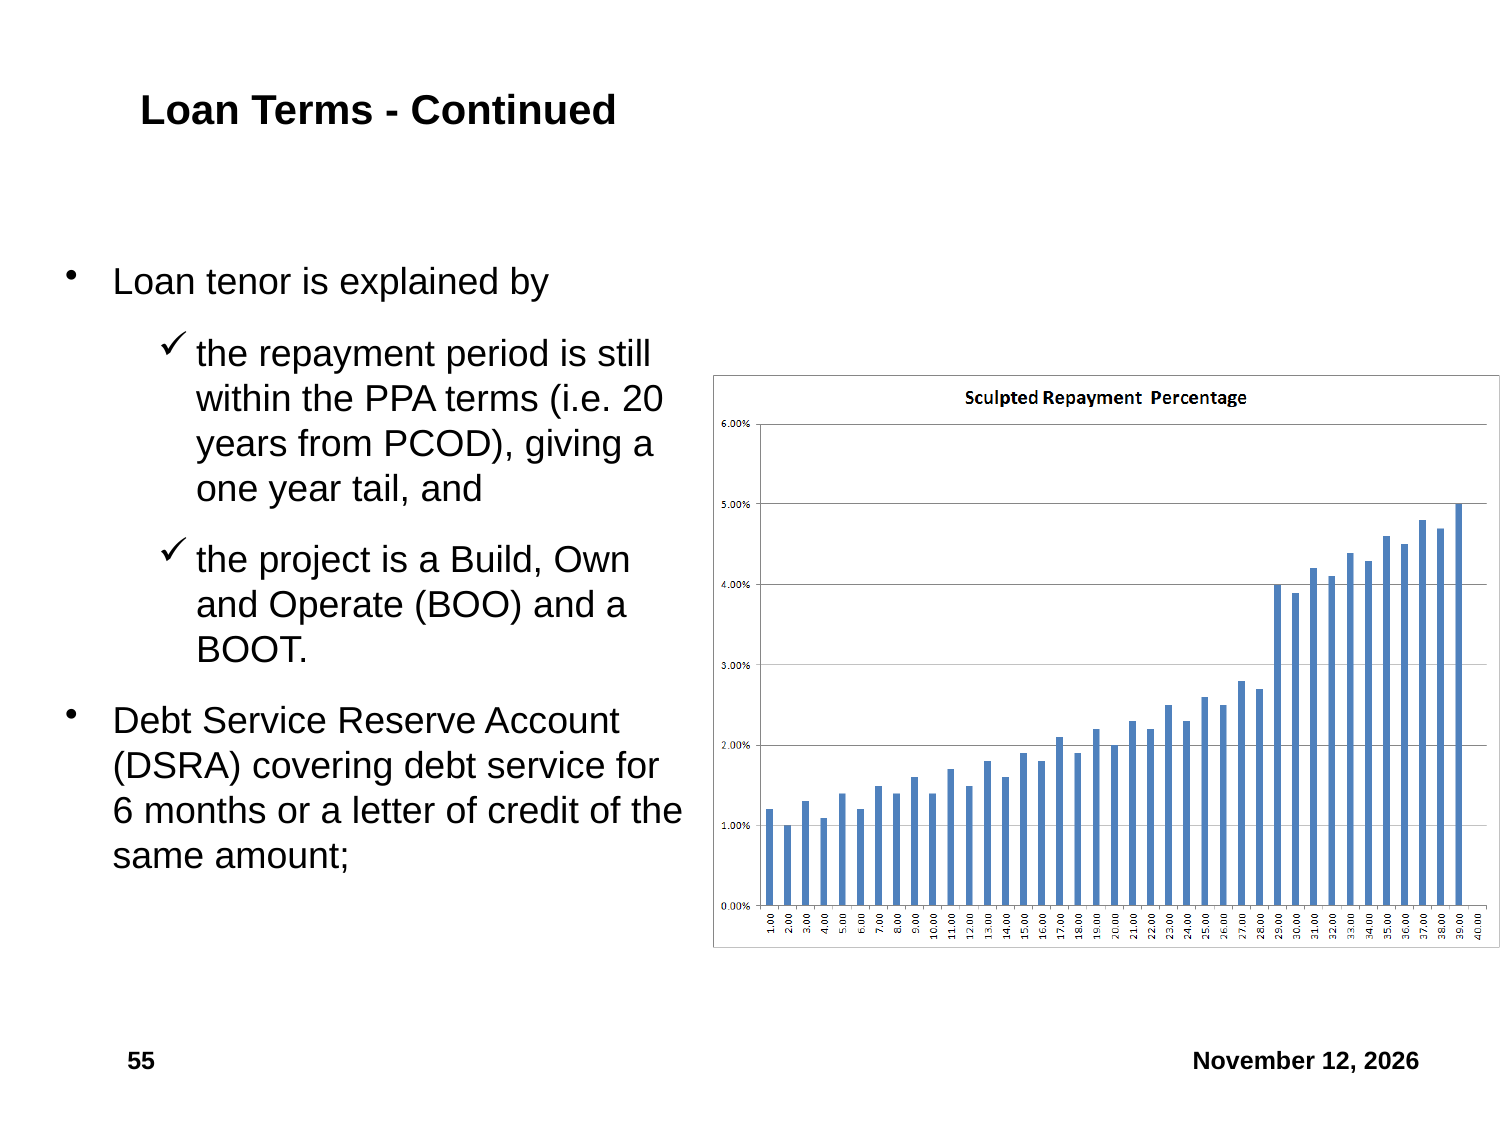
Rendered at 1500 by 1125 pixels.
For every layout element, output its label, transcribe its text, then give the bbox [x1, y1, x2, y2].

picture [712, 374, 1500, 948]
list Loan tenor is explained by the repayment period is still within the PPA terms (i.e. 20 years from PCOD), giving a one year tail, and the project is a Build, Own and Operate (BOO) and a BOOT. Debt Service Reserve Account (DSRA) covering debt service for 6 months or a letter of credit of the same amount; [49, 249, 701, 1001]
title Loan Terms - Continued [124, 74, 1376, 226]
